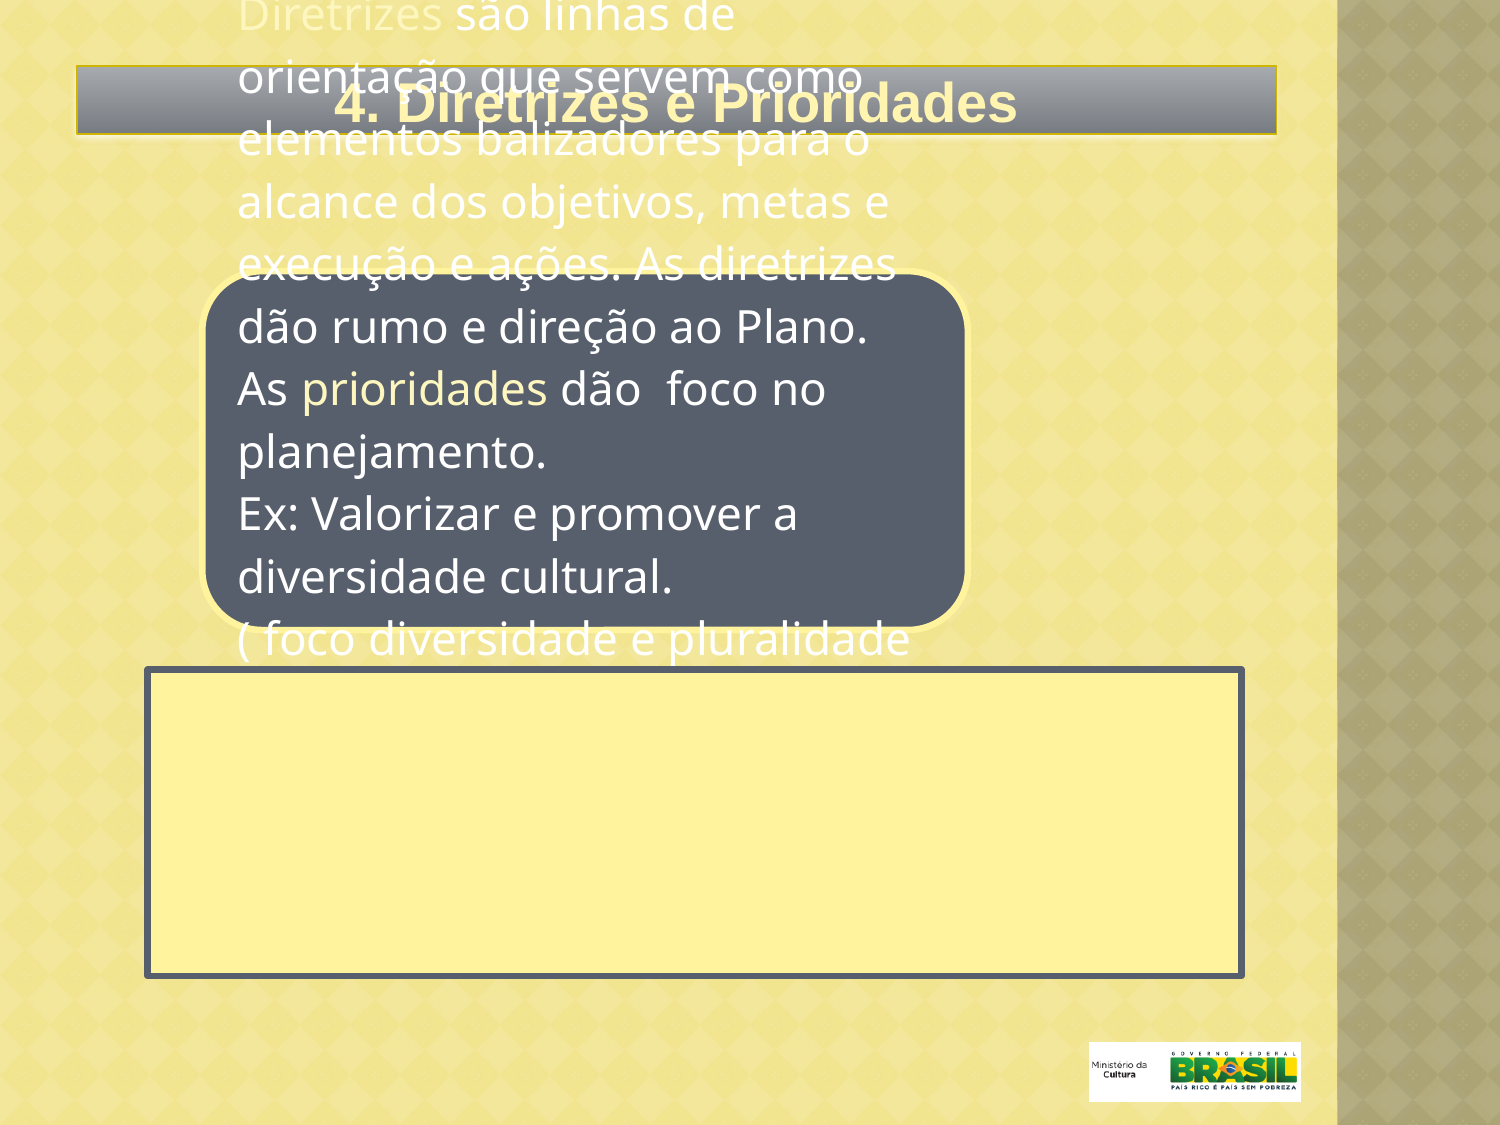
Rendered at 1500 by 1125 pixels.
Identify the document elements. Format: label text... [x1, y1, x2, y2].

picture [1089, 1042, 1302, 1102]
title 4. Diretrizes e Prioridades [76, 65, 1277, 135]
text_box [147, 231, 1242, 977]
